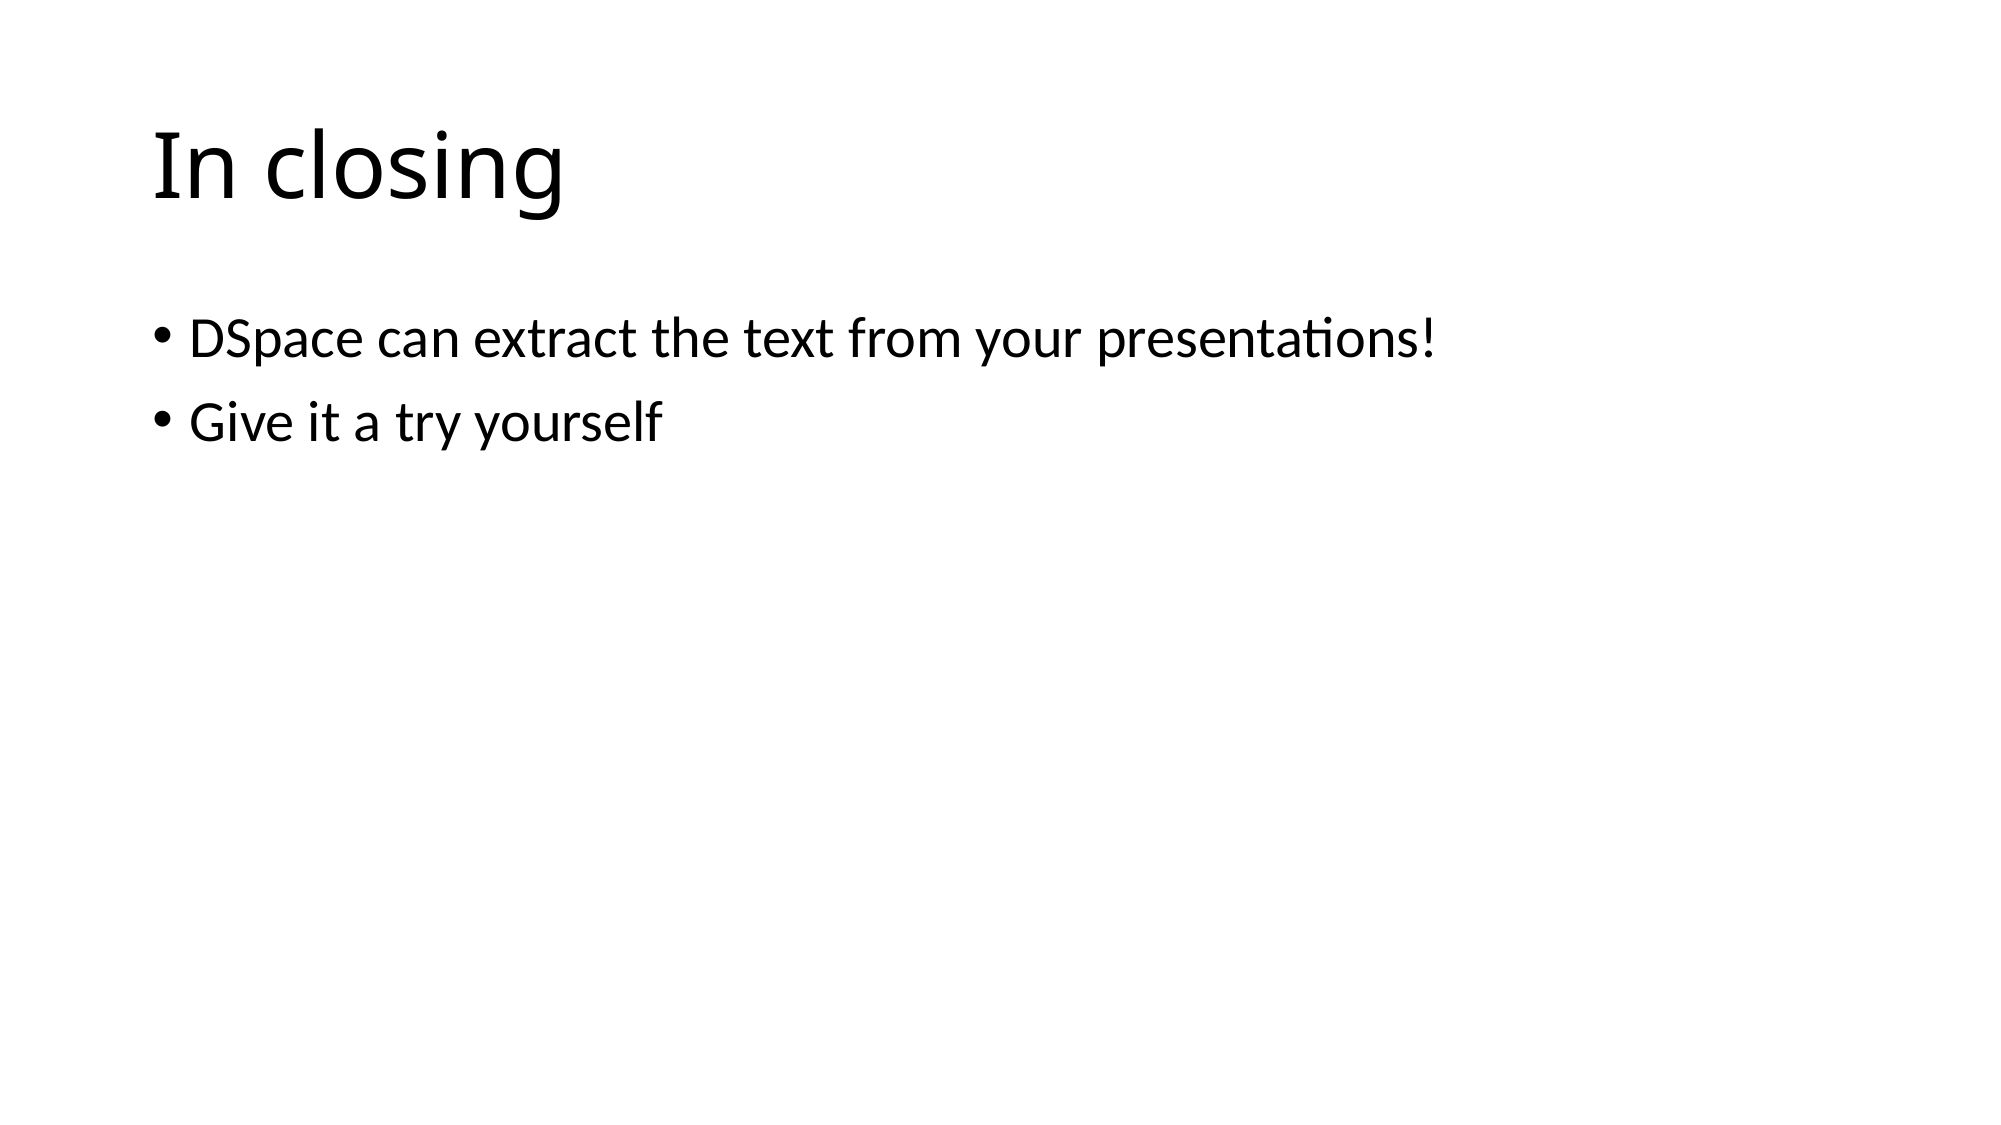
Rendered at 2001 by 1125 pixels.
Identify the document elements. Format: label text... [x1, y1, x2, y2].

title In closing [137, 59, 1863, 278]
list DSpace can extract the text from your presentations! Give it a try yourself [137, 299, 1863, 1014]
